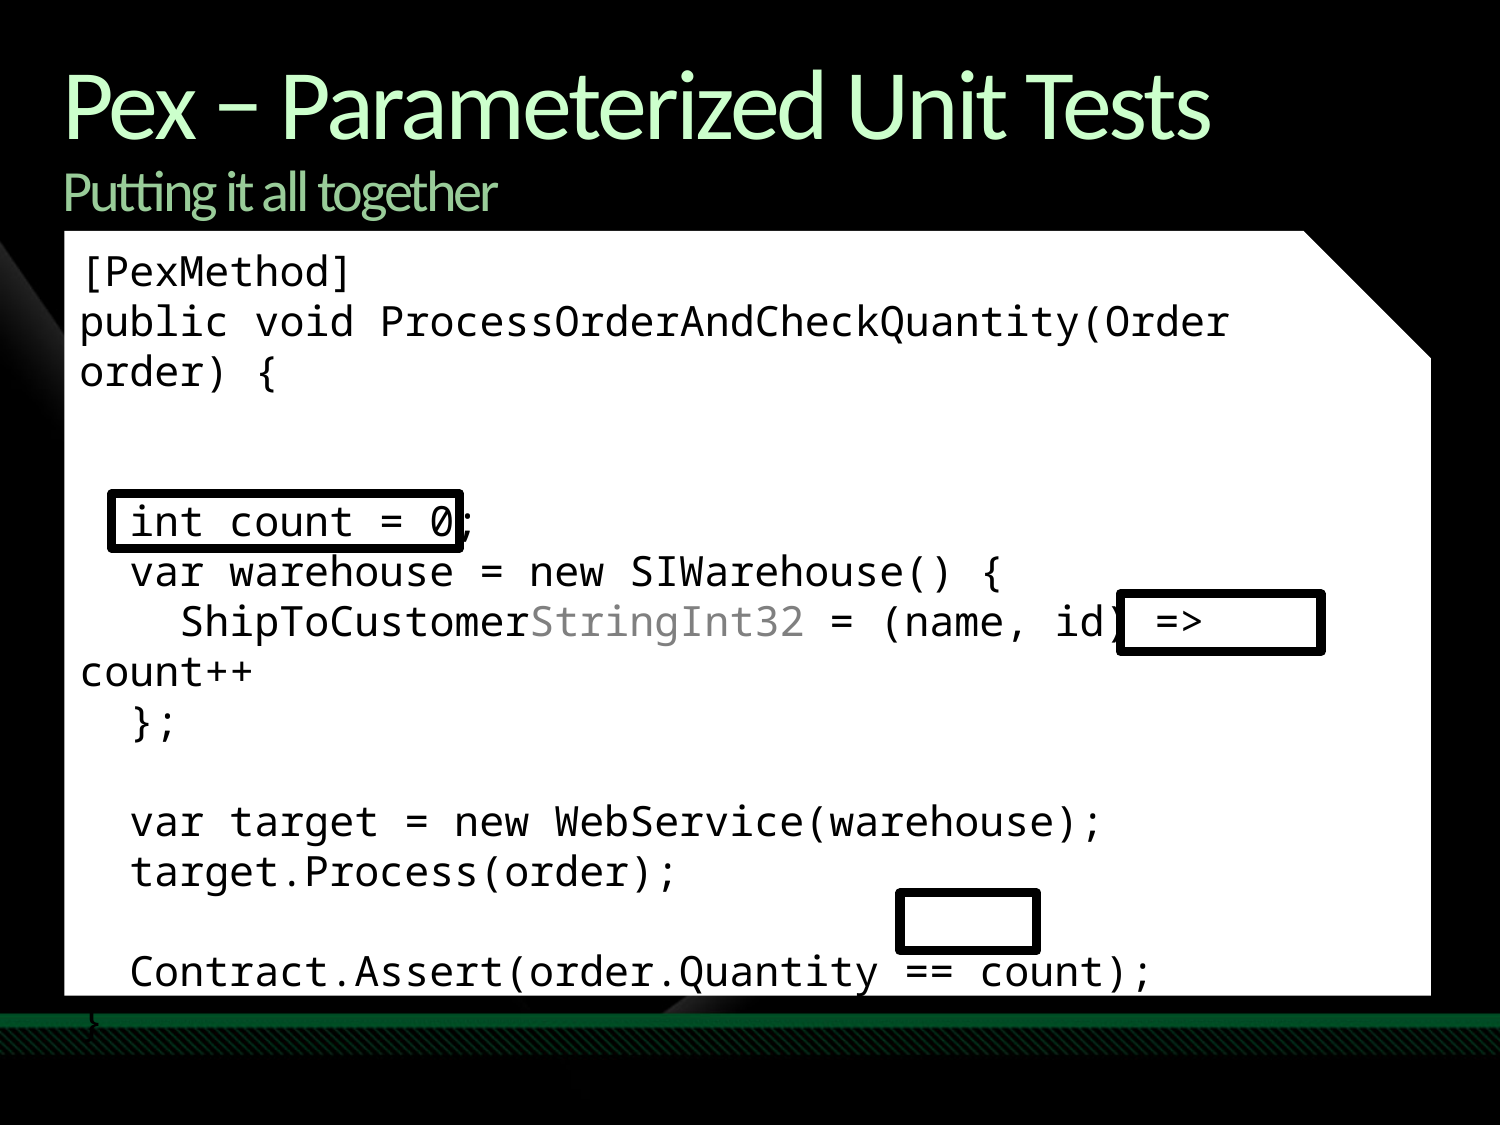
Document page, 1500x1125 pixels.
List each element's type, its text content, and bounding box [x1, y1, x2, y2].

picture [0, 0, 1500, 1125]
text_box [107, 489, 464, 553]
text_box [PexMethod] public void ProcessOrderAndCheckQuantity(Order order) { int count = 0; var warehouse = new SIWarehouse() { ShipToCustomerStringInt32 = (name, id) => count++ }; var target = new WebService(warehouse); target.Process(order); Contract.Assert(order.Quantity == count); } [59, 226, 1436, 1001]
text_box [895, 888, 1041, 955]
text_box [1116, 589, 1326, 656]
title Pex − Parameterized Unit Tests Putting it all together [62, 53, 1438, 208]
